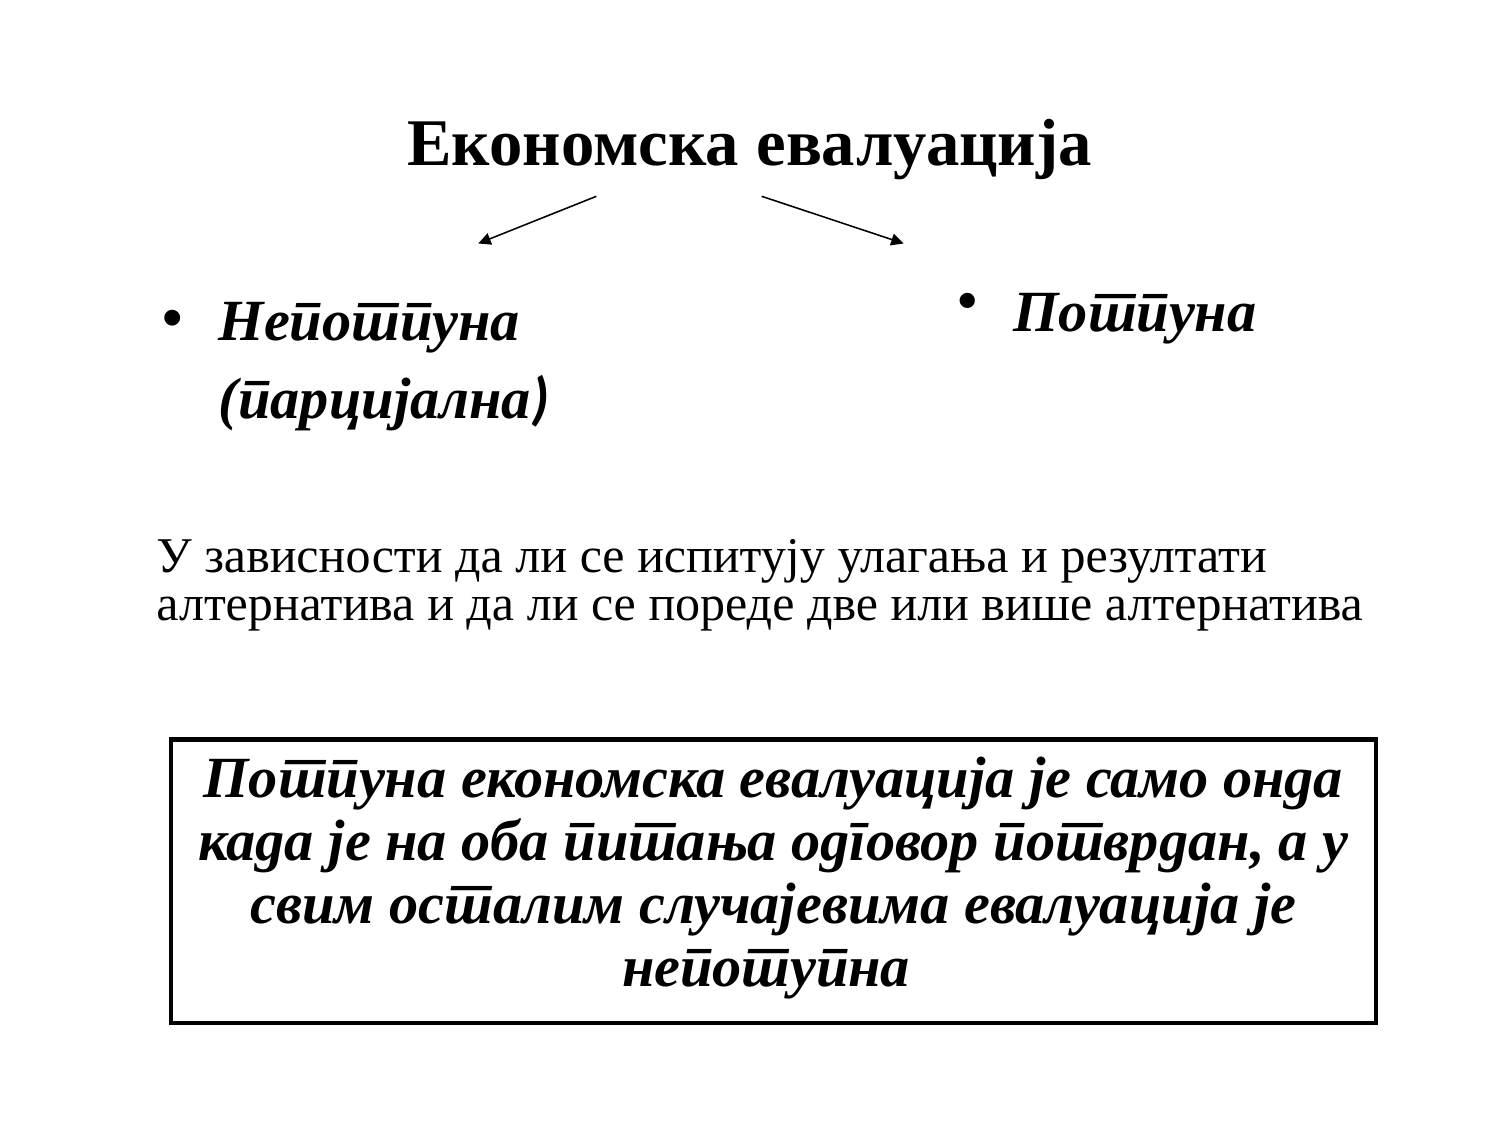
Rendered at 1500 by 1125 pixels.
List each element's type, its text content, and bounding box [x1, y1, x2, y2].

text_box Потпуна економска евалуација је само онда када је на оба питања одговор потврдан, а у свим осталим случајевима евалуација је непотупна [171, 739, 1376, 1024]
list Непотпуна (парцијална) [147, 274, 597, 457]
text_box [478, 196, 597, 245]
text_box У зависности да ли се испитују улагања и резултати алтернатива и да ли се пореде две или више алтернатива [141, 527, 1500, 681]
text_box Потпуна [879, 278, 1272, 398]
title Економска евалуација [75, 45, 1425, 233]
text_box [761, 196, 904, 246]
